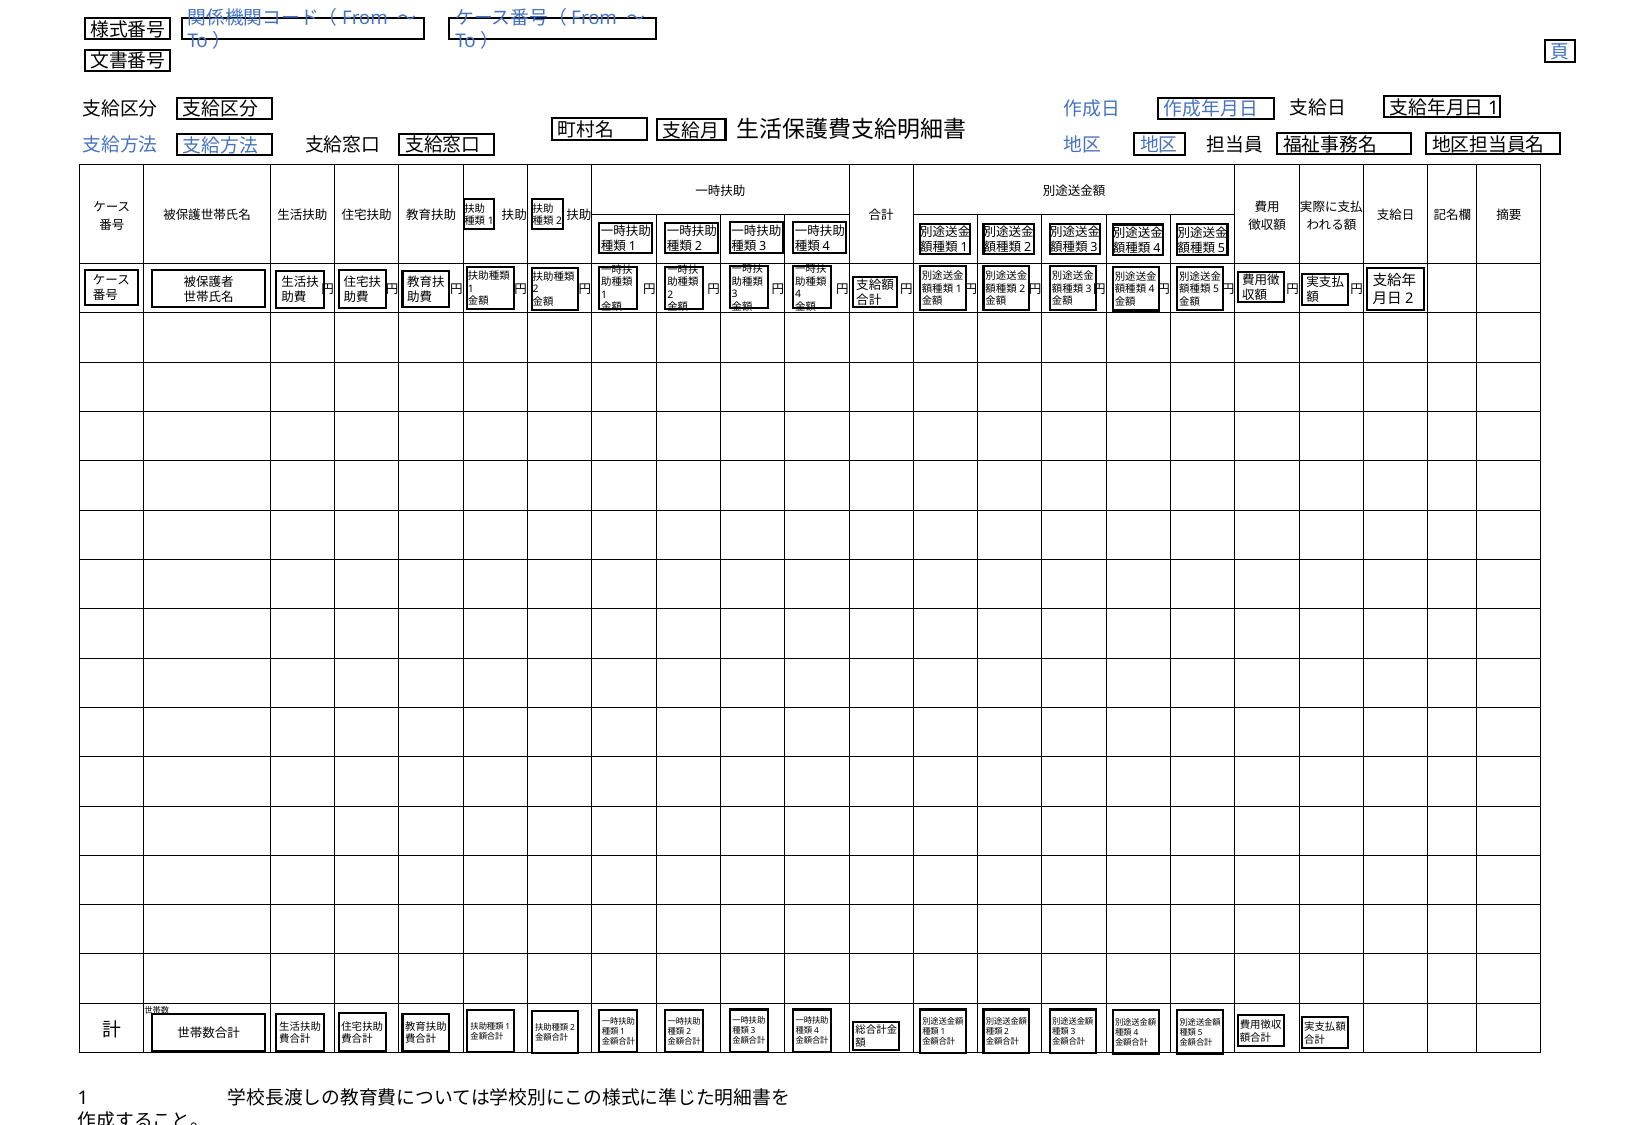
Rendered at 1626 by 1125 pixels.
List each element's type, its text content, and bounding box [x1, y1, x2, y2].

table_cell [271, 363, 334, 411]
table_cell [335, 363, 398, 411]
table_cell [1477, 313, 1540, 362]
table_cell [978, 807, 1041, 855]
table_cell [271, 856, 334, 904]
table_header 被保護世帯氏名 [144, 165, 270, 263]
table_cell [1364, 461, 1427, 510]
table_cell [785, 807, 849, 855]
text_box 教育扶助費合計 [401, 1013, 450, 1052]
table_cell [399, 1004, 463, 1052]
table_header ケース 番号 [80, 165, 143, 263]
table_cell [592, 461, 656, 510]
table_cell [80, 708, 143, 756]
table_cell [464, 511, 527, 559]
table_cell [721, 412, 784, 460]
table_cell [1428, 905, 1476, 953]
table_header 住宅扶助 [335, 165, 398, 263]
table_cell [1428, 363, 1476, 411]
table_cell [914, 954, 977, 1003]
table_cell 円 [785, 264, 849, 312]
table_cell [914, 313, 977, 362]
text_box 地区 [1133, 132, 1186, 156]
table_cell [914, 511, 977, 559]
table_cell [1300, 313, 1363, 362]
table_cell [144, 954, 270, 1003]
table_cell [914, 757, 977, 806]
table_cell [1477, 1004, 1540, 1052]
table_cell 計 [80, 1004, 143, 1052]
text_box 別途送金額種類1 金額 [919, 265, 967, 311]
table_cell [144, 609, 270, 658]
table_cell [657, 215, 720, 263]
table_cell [1042, 807, 1106, 855]
table_cell [1428, 856, 1476, 904]
table_cell [914, 905, 977, 953]
text_box 別途送金額種類5 [1176, 223, 1229, 256]
table_cell [1107, 412, 1170, 460]
text_box 支給方法 [76, 133, 173, 156]
table_cell [850, 412, 913, 460]
table_cell [80, 659, 143, 707]
table_cell [528, 412, 591, 460]
table_cell [80, 511, 143, 559]
table_cell [271, 609, 334, 658]
table_cell [464, 807, 527, 855]
table_cell [464, 560, 527, 608]
table_cell [1364, 807, 1427, 855]
table_cell [721, 757, 784, 806]
table_cell [785, 708, 849, 756]
table_cell [721, 1004, 784, 1052]
table_cell [657, 511, 720, 559]
table_cell [978, 363, 1041, 411]
table_cell [1300, 412, 1363, 460]
table_cell [592, 905, 656, 953]
table_cell [144, 412, 270, 460]
table_cell [1171, 215, 1234, 263]
table_cell [721, 363, 784, 411]
table_cell 円 [1042, 264, 1106, 312]
table_cell [785, 363, 849, 411]
table_cell [1428, 954, 1476, 1003]
text_box 別途送金額種類3 [1049, 223, 1101, 255]
table_cell [592, 363, 656, 411]
table_cell [850, 659, 913, 707]
table_cell [721, 511, 784, 559]
table_cell [1364, 905, 1427, 953]
table_cell [1300, 511, 1363, 559]
text_box 作成日 [1057, 97, 1154, 120]
table_cell 円 [271, 264, 334, 312]
table_cell [271, 659, 334, 707]
table_cell [978, 1004, 1041, 1052]
table_cell [592, 215, 656, 263]
table_cell [785, 560, 849, 608]
table_cell [1171, 708, 1234, 756]
table_cell [850, 461, 913, 510]
text_box 作成年月日 [1157, 97, 1275, 120]
table_cell [657, 1004, 720, 1052]
table_cell [657, 954, 720, 1003]
table_cell [399, 905, 463, 953]
text_box 町村名 [551, 117, 648, 141]
text_box ケース 番号 [84, 269, 139, 306]
table_cell [978, 905, 1041, 953]
text_box 一時扶助種類3 金額合計 [729, 1008, 769, 1053]
table_cell [1171, 412, 1234, 460]
table_cell [271, 807, 334, 855]
table_cell [592, 708, 656, 756]
table_cell [1107, 807, 1170, 855]
text_box 一時扶助種類3 金額 [729, 265, 769, 309]
table_cell [1364, 659, 1427, 707]
table_cell [528, 609, 591, 658]
text_box 一時扶助種類3 [729, 221, 784, 254]
table_cell [528, 659, 591, 707]
table_cell [914, 1004, 977, 1052]
table_cell [785, 905, 849, 953]
table_cell [1428, 1004, 1476, 1052]
table_cell [657, 461, 720, 510]
table_cell [850, 1004, 913, 1052]
table_cell 円 [978, 264, 1041, 312]
table_cell [335, 659, 398, 707]
table_cell 円 [1300, 264, 1363, 312]
table_cell 円 [335, 264, 398, 312]
text_box 一時扶助種類2 金額合計 [664, 1009, 704, 1053]
table_cell [978, 215, 1041, 263]
text_box 生活扶助費 [275, 270, 325, 309]
table_cell [592, 609, 656, 658]
table_cell [657, 560, 720, 608]
table_cell [1107, 511, 1170, 559]
table_cell [1235, 757, 1299, 806]
table_header 費用 徴収額 [1235, 165, 1299, 263]
table_cell [80, 363, 143, 411]
table_cell [1300, 757, 1363, 806]
table_cell [785, 461, 849, 510]
table_cell [1477, 905, 1540, 953]
table_cell [657, 708, 720, 756]
table_cell 円 [850, 264, 913, 312]
table_cell [1107, 215, 1170, 263]
table_cell [144, 905, 270, 953]
table_cell [1364, 313, 1427, 362]
text_box 総合計金額 [852, 1021, 900, 1051]
table_cell [271, 461, 334, 510]
table_cell [850, 313, 913, 362]
table_cell [1107, 905, 1170, 953]
table_cell [657, 856, 720, 904]
table_cell [1477, 708, 1540, 756]
table_cell [1171, 856, 1234, 904]
table_cell [1107, 954, 1170, 1003]
table_cell [721, 708, 784, 756]
table_cell 世帯数 [144, 1004, 270, 1052]
table_cell [850, 609, 913, 658]
table_cell [1364, 708, 1427, 756]
table_cell [80, 905, 143, 953]
text_box 支給窓口 [398, 133, 495, 156]
table_cell [144, 659, 270, 707]
table_cell [464, 363, 527, 411]
table_cell [1235, 560, 1299, 608]
table_cell [1477, 560, 1540, 608]
table_header 支給日 [1364, 165, 1427, 263]
table_cell [1107, 363, 1170, 411]
table_cell [1364, 954, 1427, 1003]
text_box 扶助種類2 金額合計 [531, 1010, 579, 1054]
table_cell [528, 1004, 591, 1052]
table_cell [80, 264, 143, 312]
table_cell [592, 807, 656, 855]
table_cell [785, 757, 849, 806]
table_cell [1171, 1004, 1234, 1052]
table_cell [978, 856, 1041, 904]
table_cell [1477, 461, 1540, 510]
table_cell [850, 363, 913, 411]
table_cell [1042, 363, 1106, 411]
table_cell [528, 708, 591, 756]
table_cell [528, 905, 591, 953]
text_box 支給窓口 [298, 133, 395, 156]
text_box 地区 [1057, 132, 1110, 156]
table_cell [914, 708, 977, 756]
table_cell [1477, 757, 1540, 806]
text_box 一時扶助種類2 金額 [664, 266, 704, 310]
table_cell [592, 560, 656, 608]
text_box 費用徴収額 [1237, 271, 1285, 303]
table_cell [1300, 1004, 1363, 1052]
table_cell [1477, 856, 1540, 904]
table_cell [464, 757, 527, 806]
table_cell [335, 511, 398, 559]
table_cell [1428, 609, 1476, 658]
table_cell [785, 511, 849, 559]
text_box 別途送金額種類4 金額合計 [1112, 1009, 1160, 1055]
table_cell [144, 461, 270, 510]
table_cell [592, 511, 656, 559]
table_header 記名欄 [1428, 165, 1476, 263]
table_cell [978, 954, 1041, 1003]
text_box ケース番号（From ～ To） [448, 17, 657, 40]
table_cell [592, 659, 656, 707]
table_cell [528, 757, 591, 806]
table_cell [785, 215, 849, 263]
table_cell [1364, 609, 1427, 658]
table_cell [271, 757, 334, 806]
table_cell [1300, 905, 1363, 953]
text_box 別途送金額種類2 金額 [982, 265, 1030, 311]
table_cell [1235, 708, 1299, 756]
text_box 一時扶助種類1 [598, 222, 653, 254]
table_cell [144, 560, 270, 608]
table_cell [464, 905, 527, 953]
text_box 扶助種類2 金額 [531, 267, 579, 311]
table_cell [144, 264, 270, 312]
table_cell [144, 363, 270, 411]
table_cell [464, 954, 527, 1003]
text_box 一時扶助種類1 金額合計 [598, 1009, 638, 1053]
table_cell [1235, 609, 1299, 658]
table_cell [1107, 609, 1170, 658]
table_cell [1042, 954, 1106, 1003]
table_cell [335, 954, 398, 1003]
table_cell [1235, 313, 1299, 362]
table_cell [1171, 461, 1234, 510]
table_cell [528, 954, 591, 1003]
table_cell [657, 609, 720, 658]
text_box 別途送金額種類4 金額 [1112, 266, 1160, 312]
table_cell [80, 461, 143, 510]
table_cell [1042, 905, 1106, 953]
table_cell [721, 856, 784, 904]
table_cell [335, 313, 398, 362]
text_box 扶助種類1 金額 [466, 266, 515, 310]
table_cell [144, 511, 270, 559]
table_cell 円 [464, 264, 527, 312]
table_cell [978, 412, 1041, 460]
table_cell [721, 609, 784, 658]
table_cell [1364, 412, 1427, 460]
table_cell [80, 807, 143, 855]
table_cell [335, 609, 398, 658]
table_cell 円 [721, 264, 784, 312]
table_cell [850, 757, 913, 806]
table_cell [1300, 708, 1363, 756]
text_box 一時扶助種類4 金額合計 [792, 1008, 832, 1053]
table_cell [528, 807, 591, 855]
table_cell [785, 609, 849, 658]
text_box 福祉事務名 [1276, 132, 1412, 155]
table_cell 円 [1171, 264, 1234, 312]
table_cell [914, 807, 977, 855]
table_cell [335, 560, 398, 608]
table_cell [1300, 954, 1363, 1003]
table_cell [1171, 659, 1234, 707]
table_cell [80, 856, 143, 904]
table_cell [464, 412, 527, 460]
table_cell [335, 856, 398, 904]
table_cell [1107, 1004, 1170, 1052]
table_cell [850, 560, 913, 608]
table_cell [528, 363, 591, 411]
table_cell [721, 954, 784, 1003]
table_cell [1235, 905, 1299, 953]
text_box 一時扶助種類1 金額 [598, 266, 638, 310]
table_cell [335, 412, 398, 460]
table_cell [399, 609, 463, 658]
table_cell [914, 461, 977, 510]
table_cell [271, 954, 334, 1003]
text_box 別途送金額種類2 [982, 223, 1035, 255]
table_cell [1042, 659, 1106, 707]
table_cell [657, 412, 720, 460]
table_cell [1107, 560, 1170, 608]
table_cell [914, 856, 977, 904]
table_cell [1428, 807, 1476, 855]
text_box 別途送金額種類5 金額 [1176, 266, 1224, 311]
table_cell [721, 461, 784, 510]
table_cell [1042, 560, 1106, 608]
table_cell [399, 708, 463, 756]
table_cell [144, 757, 270, 806]
table_cell [914, 363, 977, 411]
table_header 別途送金額 [914, 165, 1234, 214]
table_cell [271, 412, 334, 460]
table_cell [1364, 511, 1427, 559]
table_cell [657, 363, 720, 411]
table_cell [1235, 412, 1299, 460]
table_cell [1300, 363, 1363, 411]
table_cell [399, 511, 463, 559]
table_cell [528, 856, 591, 904]
table_cell [1300, 560, 1363, 608]
table_header 生活扶助 [271, 165, 334, 263]
table_cell [1428, 313, 1476, 362]
text_box 別途送金額種類1 [919, 223, 971, 255]
table_cell [978, 313, 1041, 362]
table_header 合計 [850, 165, 913, 263]
table_cell [1042, 412, 1106, 460]
table_cell [464, 1004, 527, 1052]
table_cell [592, 313, 656, 362]
text_box 支給年月日1 [1383, 95, 1501, 118]
table_cell [399, 807, 463, 855]
text_box 一時扶助種類4 [792, 221, 847, 254]
table_cell 円 [592, 264, 656, 312]
text_box 支給区分 [76, 97, 173, 120]
table_cell [914, 609, 977, 658]
table_cell [80, 609, 143, 658]
table_cell [1364, 1004, 1427, 1052]
table_cell [592, 856, 656, 904]
table_cell [592, 412, 656, 460]
table_cell [978, 659, 1041, 707]
table_cell [592, 1004, 656, 1052]
table_cell [1171, 609, 1234, 658]
table_cell [144, 313, 270, 362]
table_cell [1171, 807, 1234, 855]
table_cell [1235, 856, 1299, 904]
table_cell [271, 560, 334, 608]
table_cell [978, 560, 1041, 608]
table_cell [978, 757, 1041, 806]
table_cell 円 [1107, 264, 1170, 312]
text_box 実支払額合計 [1301, 1016, 1349, 1049]
table_cell [464, 659, 527, 707]
table_cell [399, 757, 463, 806]
table_cell [785, 659, 849, 707]
table_cell [335, 708, 398, 756]
table_cell [850, 708, 913, 756]
table_cell [850, 807, 913, 855]
text_box 別途送金額種類4 [1112, 223, 1164, 256]
table_cell [978, 708, 1041, 756]
table_cell [1235, 807, 1299, 855]
text_box 別途送金額種類3 金額合計 [1049, 1008, 1097, 1054]
table_cell [399, 363, 463, 411]
table_cell [1107, 708, 1170, 756]
text_box 様式番号 [84, 17, 171, 40]
table_cell [1300, 659, 1363, 707]
table_cell 円 [914, 264, 977, 312]
table_cell 円 [528, 264, 591, 312]
table_cell [1477, 412, 1540, 460]
table_cell [721, 659, 784, 707]
table_header 摘要 [1477, 165, 1540, 263]
table_cell [399, 461, 463, 510]
text_box 関係機関コード（From ～ To） [181, 17, 425, 40]
table_cell [464, 856, 527, 904]
table_cell [1107, 856, 1170, 904]
table_cell [464, 609, 527, 658]
table_header 教育扶助 [399, 165, 463, 263]
table_cell [464, 461, 527, 510]
table_cell [1171, 313, 1234, 362]
table_cell [850, 954, 913, 1003]
table_cell [978, 609, 1041, 658]
table_cell [1235, 659, 1299, 707]
table_cell [271, 1004, 334, 1052]
table_cell [1364, 363, 1427, 411]
table_cell [144, 807, 270, 855]
table_cell [1364, 856, 1427, 904]
table_cell [271, 905, 334, 953]
text_box 支給区分 [176, 97, 273, 120]
text_box 1 学校長渡しの教育費については学校別にこの様式に準じた明細書を作成すること。 [62, 1078, 819, 1125]
table_cell [721, 560, 784, 608]
table_cell [657, 659, 720, 707]
table_cell [80, 954, 143, 1003]
text_box 住宅扶助費合計 [338, 1012, 387, 1052]
text_box 別途送金額種類2 金額合計 [982, 1008, 1030, 1054]
table_cell [1235, 954, 1299, 1003]
table_cell [785, 313, 849, 362]
table_cell [1364, 757, 1427, 806]
table_cell [464, 708, 527, 756]
text_box 文書番号 [84, 49, 171, 72]
text_box 扶助種類2 [531, 198, 564, 230]
table_header 一時扶助 [592, 165, 849, 214]
table_cell [528, 461, 591, 510]
table_cell [914, 659, 977, 707]
table_header 扶助 [464, 165, 527, 263]
text_box 扶助種類1 [463, 198, 495, 230]
table_cell [1171, 757, 1234, 806]
text_box 支給方法 [176, 133, 273, 156]
text_box 実支払額 [1301, 273, 1349, 306]
table_cell [1042, 511, 1106, 559]
table_cell [1428, 560, 1476, 608]
table_cell [1300, 807, 1363, 855]
table_cell [1235, 461, 1299, 510]
text_box 地区担当員名 [1425, 132, 1561, 155]
table_cell [1042, 609, 1106, 658]
table_cell [657, 807, 720, 855]
text_box 別途送金額種類5 金額合計 [1176, 1009, 1224, 1055]
table_cell [335, 1004, 398, 1052]
table_cell [657, 313, 720, 362]
table_cell [721, 905, 784, 953]
table_cell [1428, 708, 1476, 756]
table_cell [850, 856, 913, 904]
table_cell [785, 1004, 849, 1052]
table_cell 円 [657, 264, 720, 312]
table_cell [914, 560, 977, 608]
table_cell [1171, 954, 1234, 1003]
table_cell [978, 511, 1041, 559]
table_cell [528, 511, 591, 559]
text_box 担当員 [1200, 132, 1271, 155]
table_cell [1171, 511, 1234, 559]
table_cell [1428, 757, 1476, 806]
table_cell [1171, 905, 1234, 953]
table_cell [1477, 609, 1540, 658]
table_cell [1042, 1004, 1106, 1052]
table_cell [1300, 461, 1363, 510]
table_cell [1477, 264, 1540, 312]
table_cell [1107, 659, 1170, 707]
table_cell [1428, 412, 1476, 460]
table_header 扶助 [528, 165, 591, 263]
text_box 別途送金額種類3 金額 [1049, 265, 1097, 311]
table_cell [592, 757, 656, 806]
table_cell [914, 215, 977, 263]
text_box 頁 [1544, 39, 1576, 63]
table_cell [144, 856, 270, 904]
table_cell [399, 954, 463, 1003]
table_cell [1235, 363, 1299, 411]
table_cell [1428, 461, 1476, 510]
table_cell [335, 807, 398, 855]
text_box 教育扶助費 [401, 270, 450, 308]
table_cell 円 [1235, 264, 1299, 312]
table_cell [1107, 313, 1170, 362]
table_cell [850, 905, 913, 953]
table_cell [785, 954, 849, 1003]
text_box 支給額合計 [852, 276, 898, 308]
table_cell [399, 659, 463, 707]
table_cell [1171, 560, 1234, 608]
table_cell [335, 905, 398, 953]
text_box 支給日 [1283, 95, 1380, 118]
table_cell [1042, 313, 1106, 362]
table_cell [1428, 264, 1476, 312]
table_cell [785, 856, 849, 904]
table_cell [1364, 560, 1427, 608]
table_cell [464, 313, 527, 362]
table_cell [1107, 461, 1170, 510]
table_cell [1477, 659, 1540, 707]
table_cell [80, 560, 143, 608]
table_cell [80, 757, 143, 806]
table_cell [592, 954, 656, 1003]
table_cell [657, 757, 720, 806]
table_cell [1428, 511, 1476, 559]
table_cell [271, 708, 334, 756]
text_box 一時扶助種類2 [664, 222, 719, 254]
text_box 一時扶助種類4 金額 [792, 265, 832, 309]
text_box 費用徴収額合計 [1237, 1014, 1285, 1047]
table_cell [271, 511, 334, 559]
table_cell [1235, 1004, 1299, 1052]
table_cell [80, 412, 143, 460]
table_cell [914, 412, 977, 460]
table_cell 円 [399, 264, 463, 312]
table_cell [1477, 511, 1540, 559]
table_cell [1107, 757, 1170, 806]
table_cell [1477, 363, 1540, 411]
table_cell [1477, 954, 1540, 1003]
text_box 被保護者 世帯氏名 [151, 269, 266, 308]
table_cell [399, 313, 463, 362]
table_cell [335, 757, 398, 806]
table_cell [1042, 856, 1106, 904]
text_box 扶助種類1 金額合計 [466, 1009, 515, 1053]
table_cell [1364, 264, 1427, 312]
table_cell [528, 560, 591, 608]
table_cell [80, 313, 143, 362]
table_cell [1042, 708, 1106, 756]
table_cell [1300, 609, 1363, 658]
text_box 支給年月日2 [1366, 267, 1425, 311]
table_cell [399, 856, 463, 904]
table_cell [1235, 511, 1299, 559]
table_cell [1300, 856, 1363, 904]
table_header 実際に支払われる額 [1300, 165, 1363, 263]
text_box 世帯数合計 [151, 1013, 266, 1052]
table_cell [528, 313, 591, 362]
table_cell [721, 215, 784, 263]
table_cell [1171, 363, 1234, 411]
table_cell [399, 412, 463, 460]
table_cell [1042, 461, 1106, 510]
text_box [656, 117, 969, 141]
text_box 別途送金額種類1 金額合計 [919, 1008, 967, 1054]
table_cell [785, 412, 849, 460]
text_box 住宅扶助費 [338, 269, 387, 309]
table_cell [978, 461, 1041, 510]
table_cell [1042, 757, 1106, 806]
table_cell [850, 511, 913, 559]
table_cell [657, 905, 720, 953]
table_cell [399, 560, 463, 608]
table_cell [271, 313, 334, 362]
table_cell [721, 807, 784, 855]
table_cell [1477, 807, 1540, 855]
text_box 生活扶助費合計 [275, 1013, 325, 1052]
table_cell [1428, 659, 1476, 707]
table_cell [144, 708, 270, 756]
table_cell [1042, 215, 1106, 263]
table_cell [721, 313, 784, 362]
table_cell [335, 461, 398, 510]
